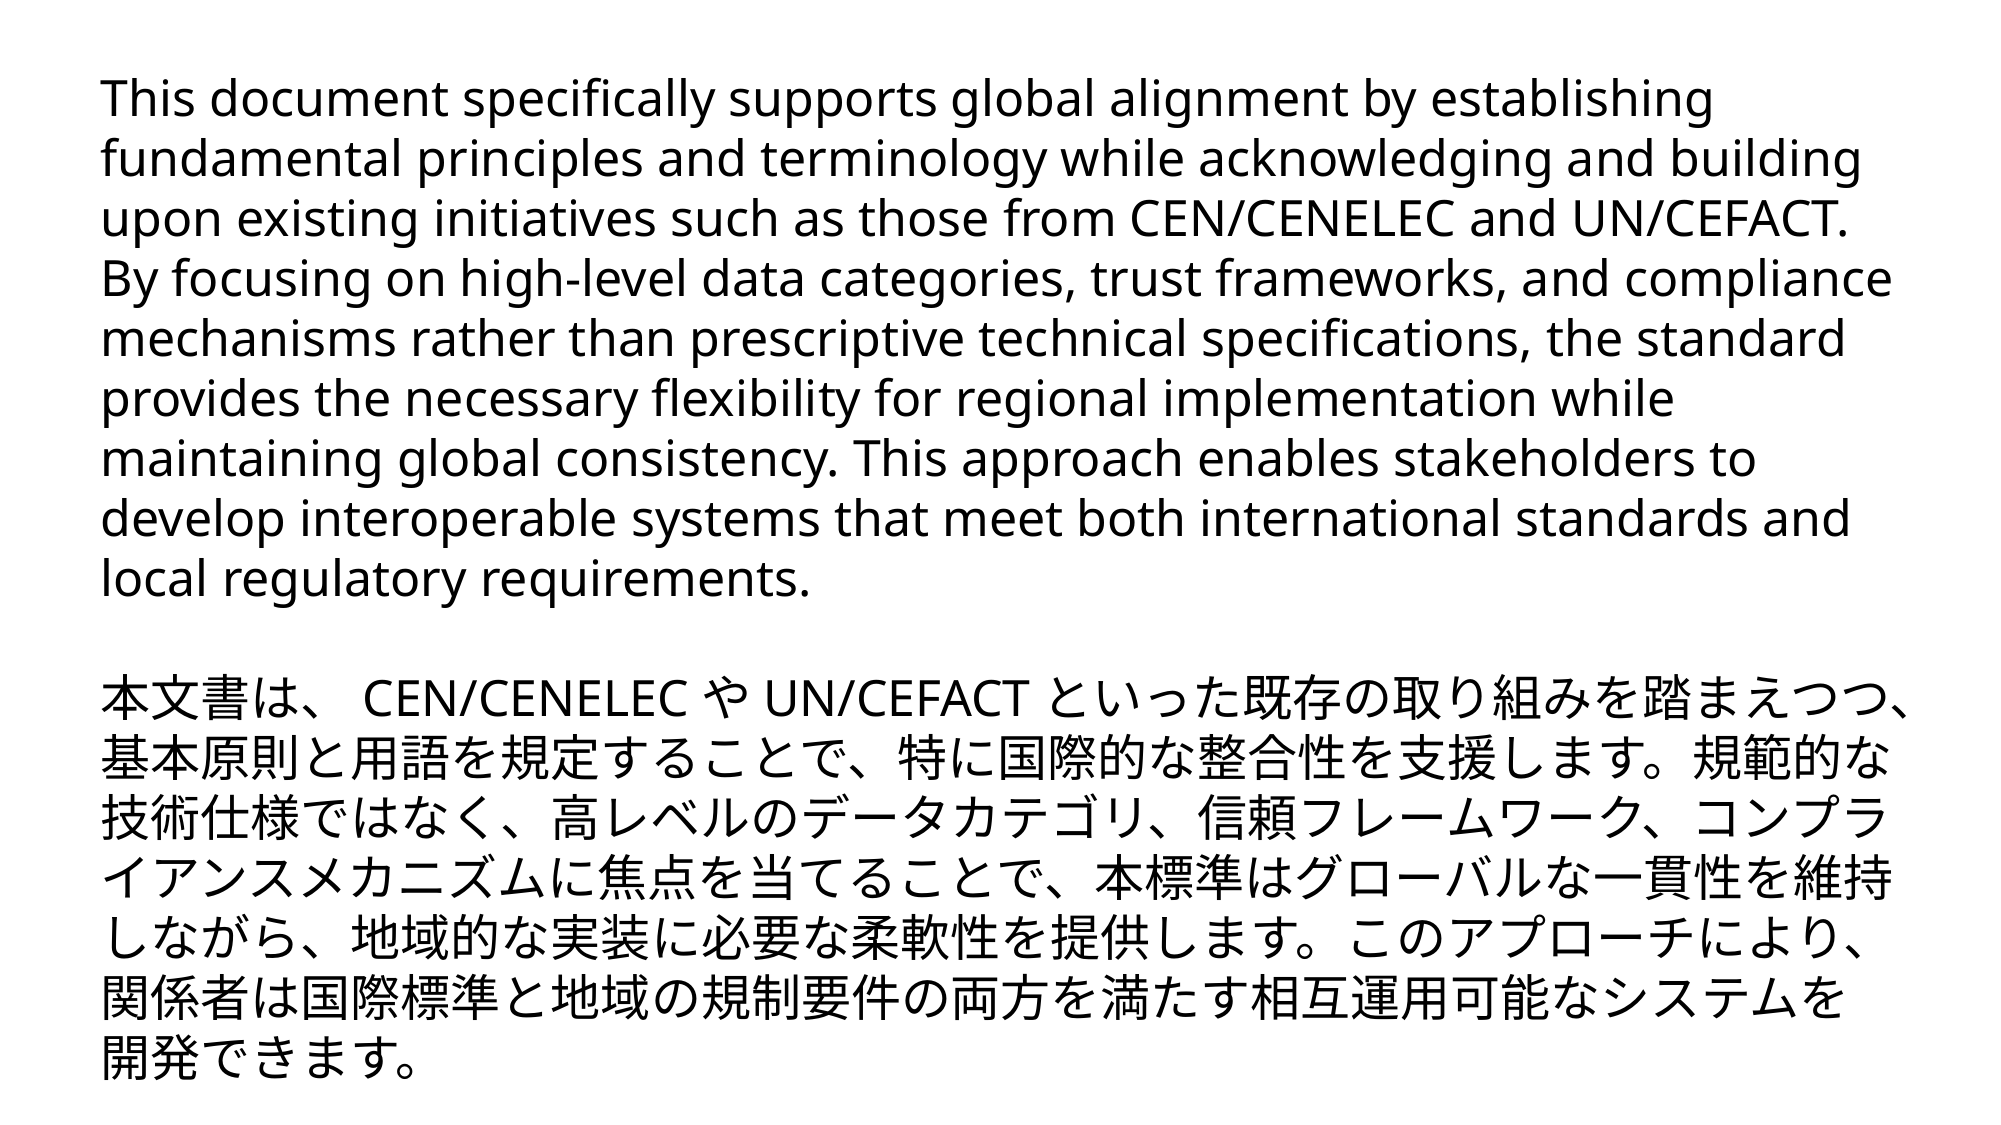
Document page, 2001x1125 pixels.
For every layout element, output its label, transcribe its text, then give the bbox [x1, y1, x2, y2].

text_box This document specifically supports global alignment by establishing fundamental principles and terminology while acknowledging and building upon existing initiatives such as those from CEN/CENELEC and UN/CEFACT. By focusing on high-level data categories, trust frameworks, and compliance mechanisms rather than prescriptive technical specifications, the standard provides the necessary flexibility for regional implementation while maintaining global consistency. This approach enables stakeholders to develop interoperable systems that meet both international standards and local regulatory requirements. 本文書は、CEN/CENELECやUN/CEFACTといった既存の取り組みを踏まえつつ、基本原則と用語を規定することで、特に国際的な整合性を支援します。規範的な技術仕様ではなく、高レベルのデータカテゴリ、信頼フレームワーク、コンプライアンスメカニズムに焦点を当てることで、本標準はグローバルな一貫性を維持しながら、地域的な実装に必要な柔軟性を提供します。このアプローチにより、関係者は国際標準と地域の規制要件の両方を満たす相互運用可能なシステムを開発できます。 [86, 59, 1914, 1094]
